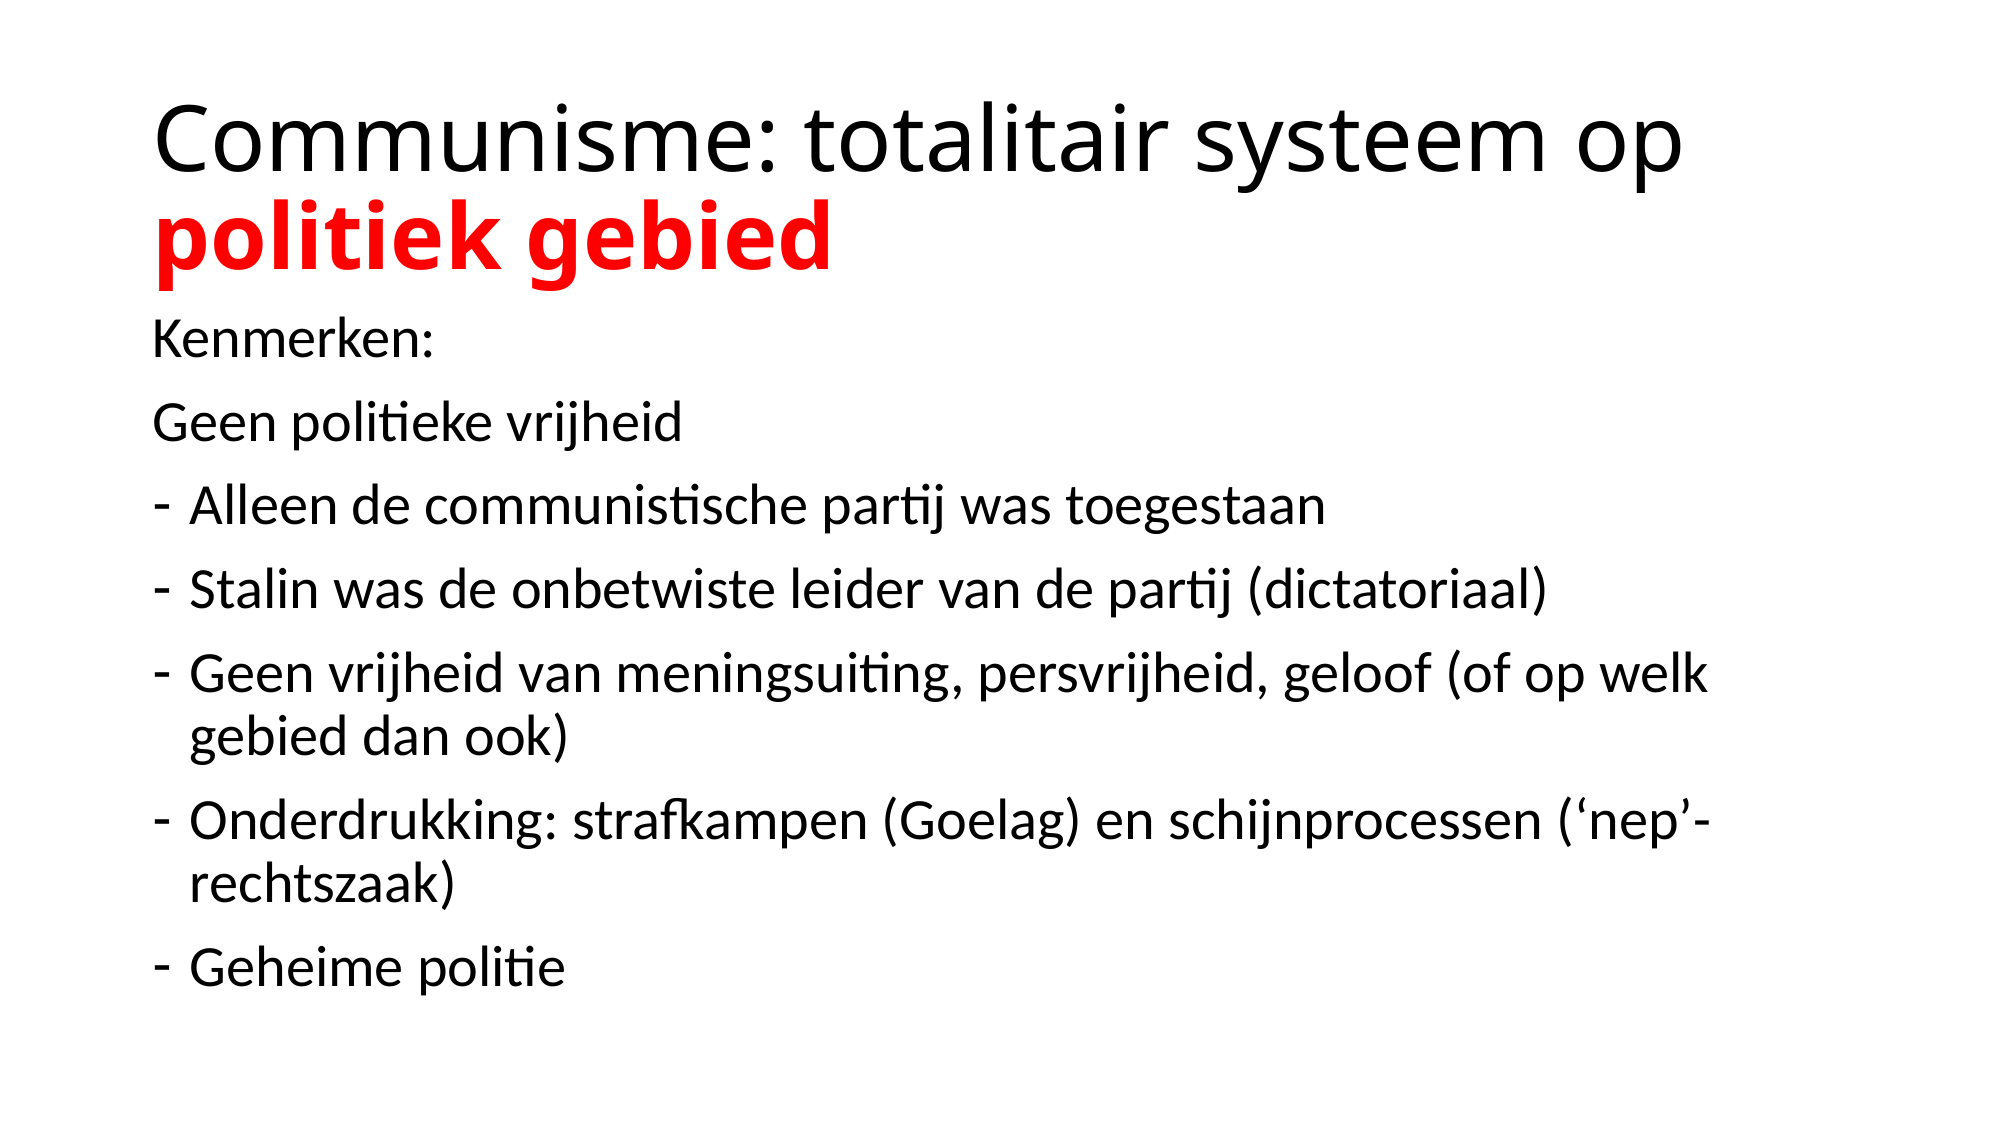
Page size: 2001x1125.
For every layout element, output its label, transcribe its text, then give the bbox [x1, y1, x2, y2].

title Communisme: totalitair systeem op politiek gebied [137, 82, 1863, 299]
list Kenmerken: Geen politieke vrijheid Alleen de communistische partij was toegestaan Stalin was de onbetwiste leider van de partij (dictatoriaal) Geen vrijheid van meningsuiting, persvrijheid, geloof (of op welk gebied dan ook) Onderdrukking: strafkampen (Goelag) en schijnprocessen (‘nep’-rechtszaak) Geheime politie [137, 299, 1863, 1014]
